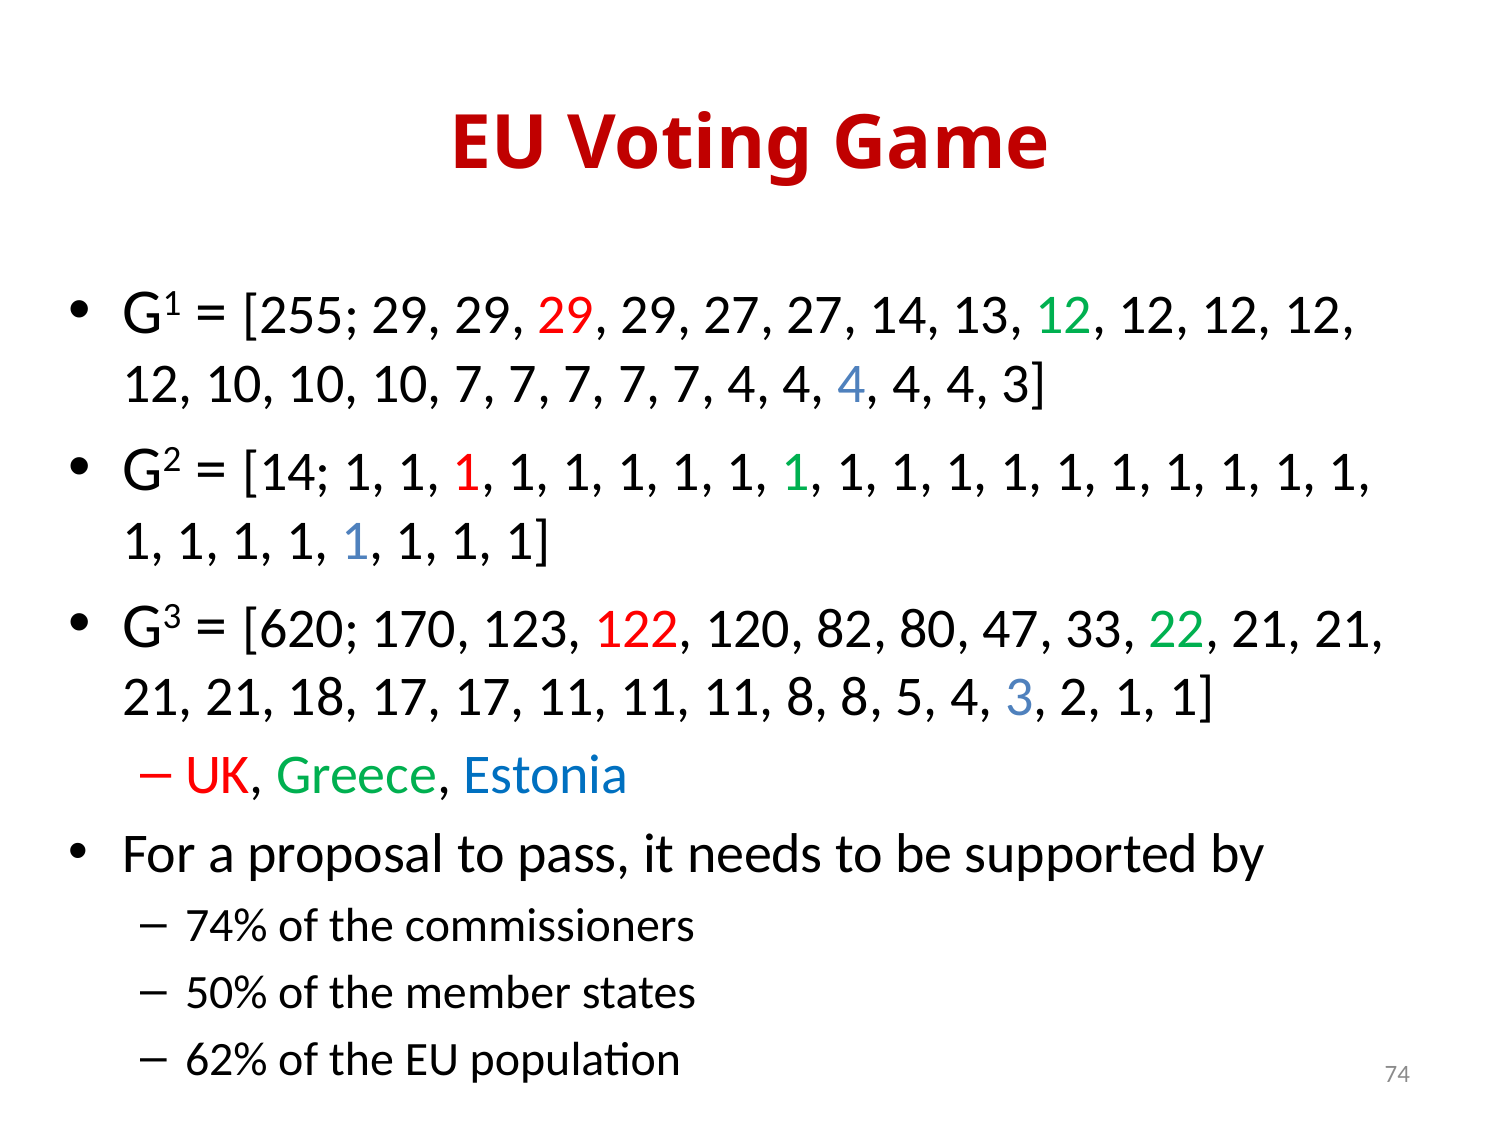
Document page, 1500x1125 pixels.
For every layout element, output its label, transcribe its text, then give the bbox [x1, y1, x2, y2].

list G1 = [255; 29, 29, 29, 29, 27, 27, 14, 13, 12, 12, 12, 12, 12, 10, 10, 10, 7, 7, 7, 7, 7, 4, 4, 4, 4, 4, 3] G2 = [14; 1, 1, 1, 1, 1, 1, 1, 1, 1, 1, 1, 1, 1, 1, 1, 1, 1, 1, 1, 1, 1, 1, 1, 1, 1, 1, 1] G3 = [620; 170, 123, 122, 120, 82, 80, 47, 33, 22, 21, 21, 21, 21, 18, 17, 17, 11, 11, 11, 8, 8, 5, 4, 3, 2, 1, 1] UK, Greece, Estonia For a proposal to pass, it needs to be supported by 74% of the commissioners 50% of the member states 62% of the EU population [53, 262, 1424, 1094]
slide_number 74 [1074, 1042, 1425, 1103]
title EU Voting Game [75, 45, 1425, 233]
